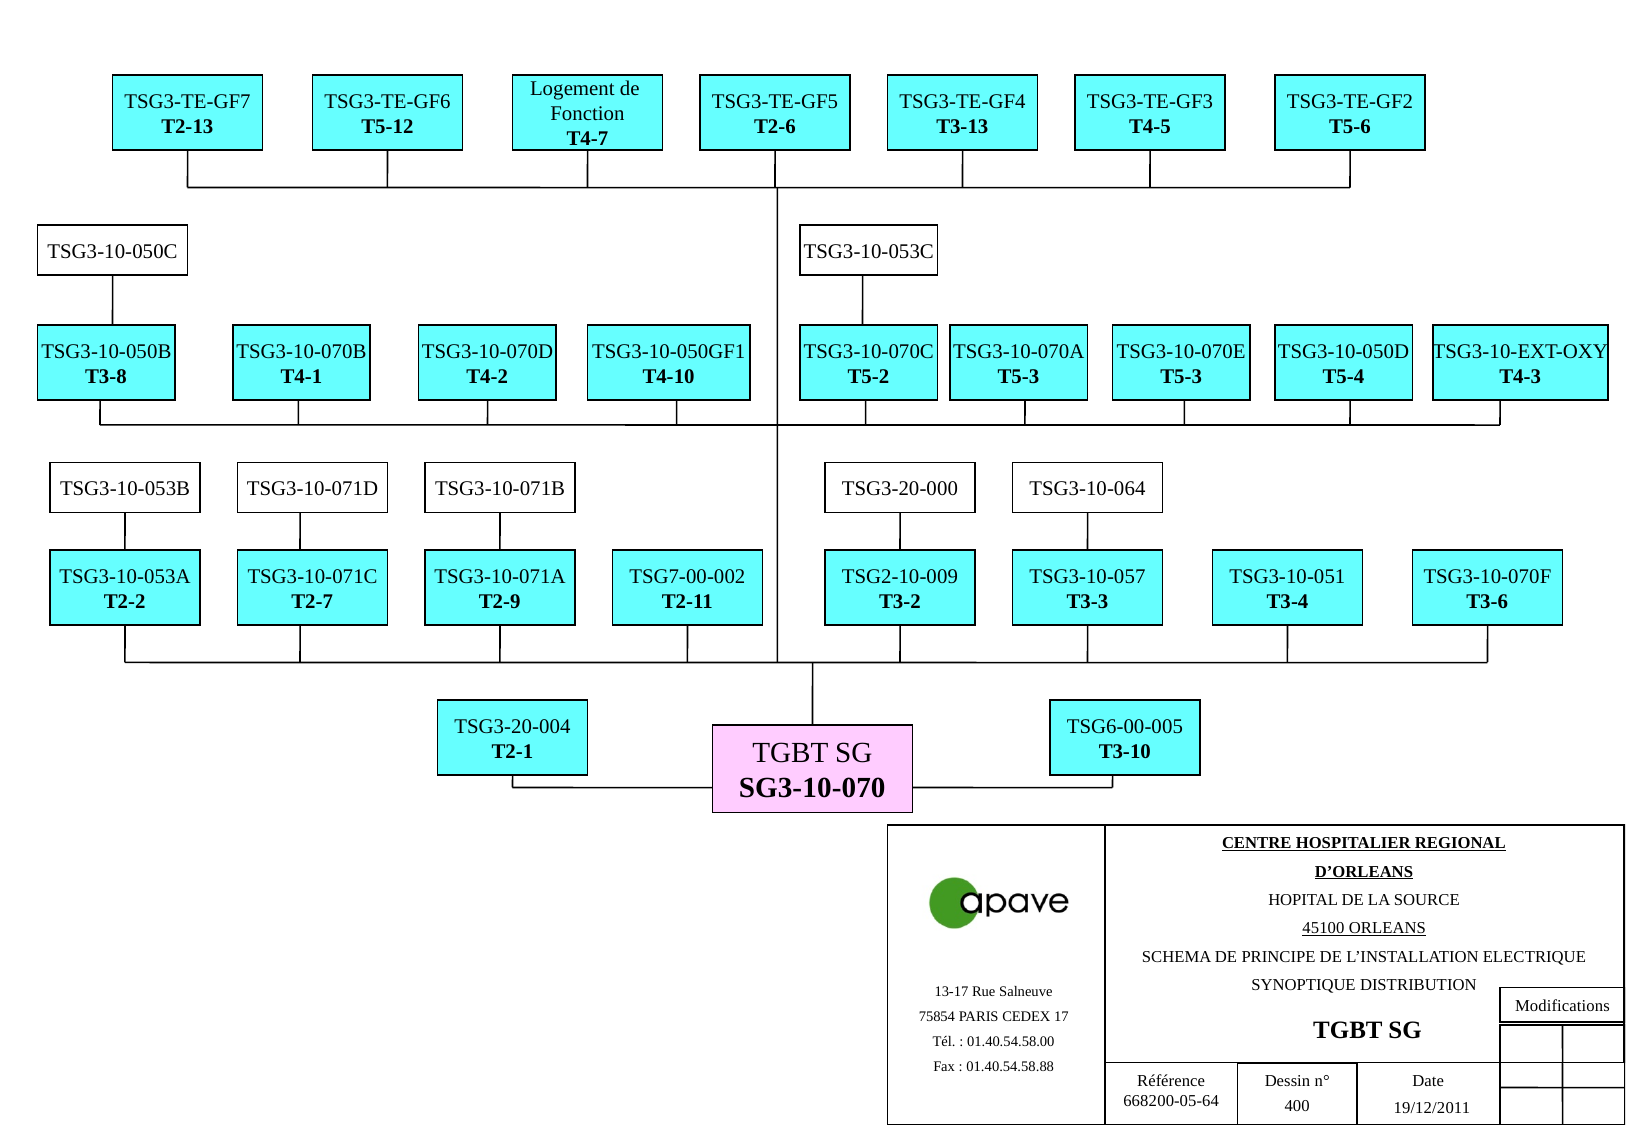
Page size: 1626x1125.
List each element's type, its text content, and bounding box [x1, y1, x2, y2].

text_box 400 [1269, 1087, 1325, 1123]
text_box TSG3-20-004 T2-1 [437, 699, 588, 775]
text_box TSG3-20-000 [824, 462, 975, 513]
text_box TSG3-10-053A T2-2 [49, 549, 200, 625]
text_box 19/12/2011 [1378, 1089, 1486, 1125]
text_box TGBT SG [1298, 1006, 1438, 1051]
text_box TSG3-10-EXT-OXY T4-3 [1432, 324, 1608, 400]
text_box TSG3-10-050D T5-4 [1274, 324, 1413, 400]
text_box TSG3-10-071C T2-7 [237, 549, 388, 625]
text_box TSG3-10-053B [49, 462, 200, 513]
text_box TSG3-10-070B T4-1 [232, 324, 371, 400]
text_box TSG3-10-050GF1 T4-10 [587, 324, 750, 400]
text_box TSG3-10-071D [237, 462, 388, 513]
text_box TSG3-TE-GF6 T5-12 [312, 74, 463, 150]
text_box TSG3-10-051 T3-4 [1212, 549, 1363, 625]
text_box Logement de Fonction T4-7 [512, 74, 663, 150]
picture [900, 863, 1097, 944]
text_box TSG2-10-009 T3-2 [824, 549, 975, 625]
text_box TSG3-10-070C T5-2 [799, 324, 938, 400]
text_box TSG7-00-002 T2-11 [612, 549, 763, 625]
text_box TSG3-TE-GF2 T5-6 [1274, 74, 1425, 150]
text_box TSG3-10-071A T2-9 [424, 549, 575, 625]
text_box TSG6-00-005 T3-10 [1049, 699, 1200, 775]
text_box TSG3-TE-GF7 T2-13 [112, 74, 263, 150]
text_box TSG3-10-070D T4-2 [418, 324, 557, 400]
text_box TSG3-10-053C [799, 224, 938, 276]
text_box TSG3-TE-GF5 T2-6 [699, 74, 850, 150]
text_box TSG3-10-070A T5-3 [949, 324, 1088, 400]
text_box TGBT SG SG3-10-070 [712, 724, 913, 813]
text_box TSG3-10-057 T3-3 [1012, 549, 1163, 625]
text_box TSG3-10-070F T3-6 [1412, 549, 1563, 625]
text_box TSG3-10-070E T5-3 [1112, 324, 1250, 400]
text_box TSG3-10-050B T3-8 [37, 324, 175, 400]
text_box TSG3-10-064 [1012, 462, 1163, 513]
text_box TSG3-10-071B [424, 462, 575, 513]
text_box TSG3-TE-GF4 T3-13 [887, 74, 1038, 150]
text_box TSG3-10-050C [37, 224, 188, 276]
text_box TSG3-TE-GF3 T4-5 [1074, 74, 1225, 150]
